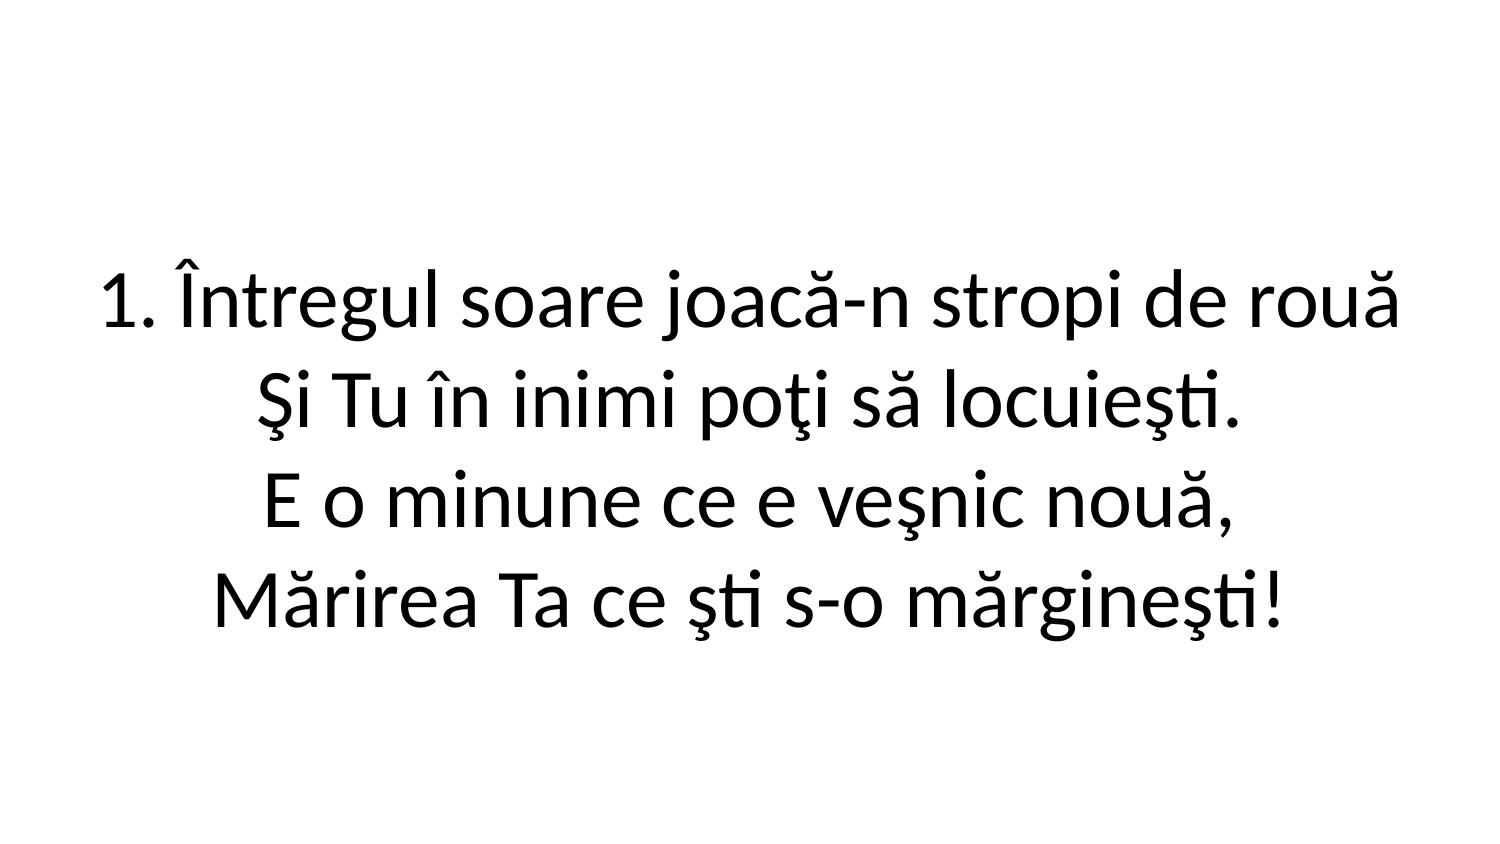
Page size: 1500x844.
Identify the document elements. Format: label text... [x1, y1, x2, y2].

text_box 1. Întregul soare joacă-n stropi de rouă Şi Tu în inimi poţi să locuieşti. E o minune ce e veşnic nouă, Mărirea Ta ce şti s-o mărgineşti! [81, 192, 1419, 652]
